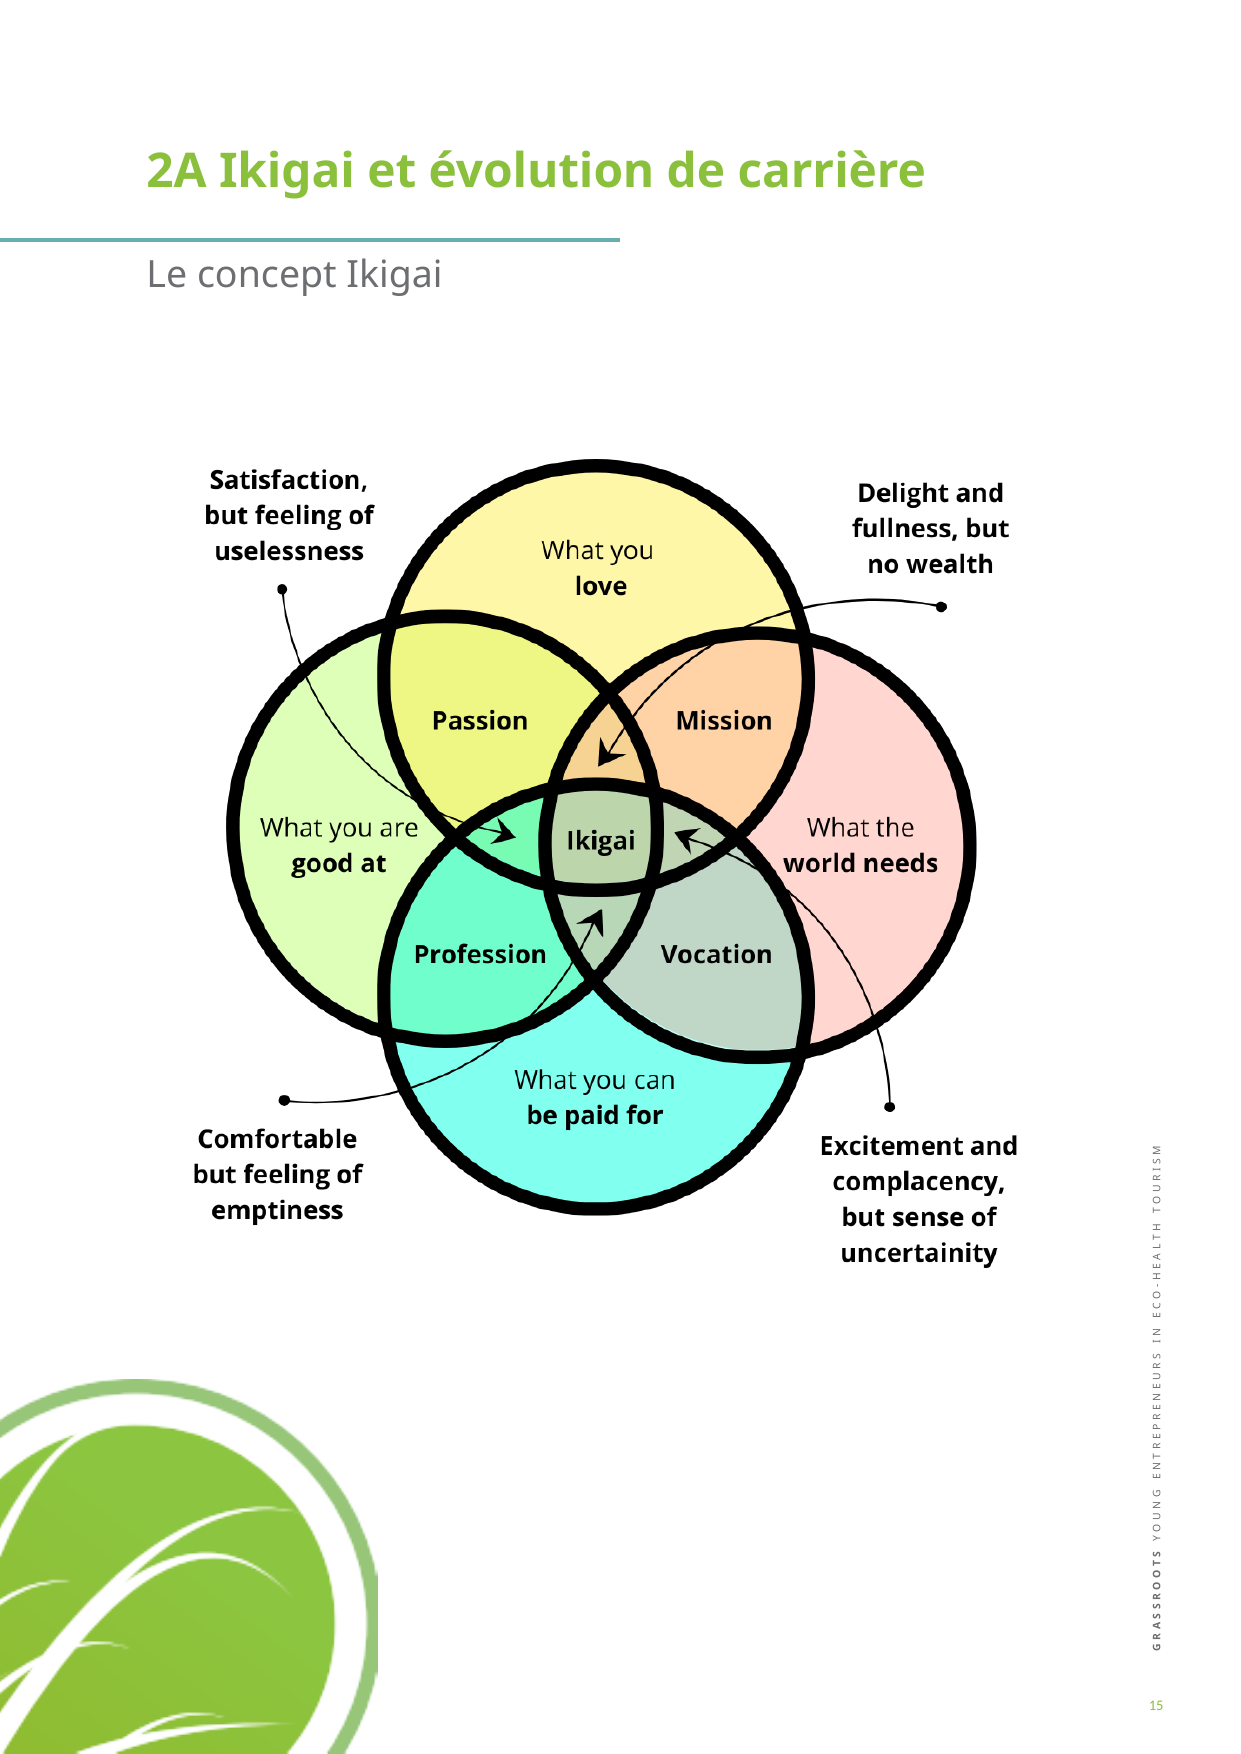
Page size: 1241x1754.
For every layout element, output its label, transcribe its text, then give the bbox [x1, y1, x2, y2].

list 2A Ikigai et évolution de carrière [131, 132, 1109, 242]
list Le concept Ikigai [131, 242, 1109, 371]
picture [131, 370, 1070, 1309]
slide_number 15 [1125, 1666, 1187, 1743]
